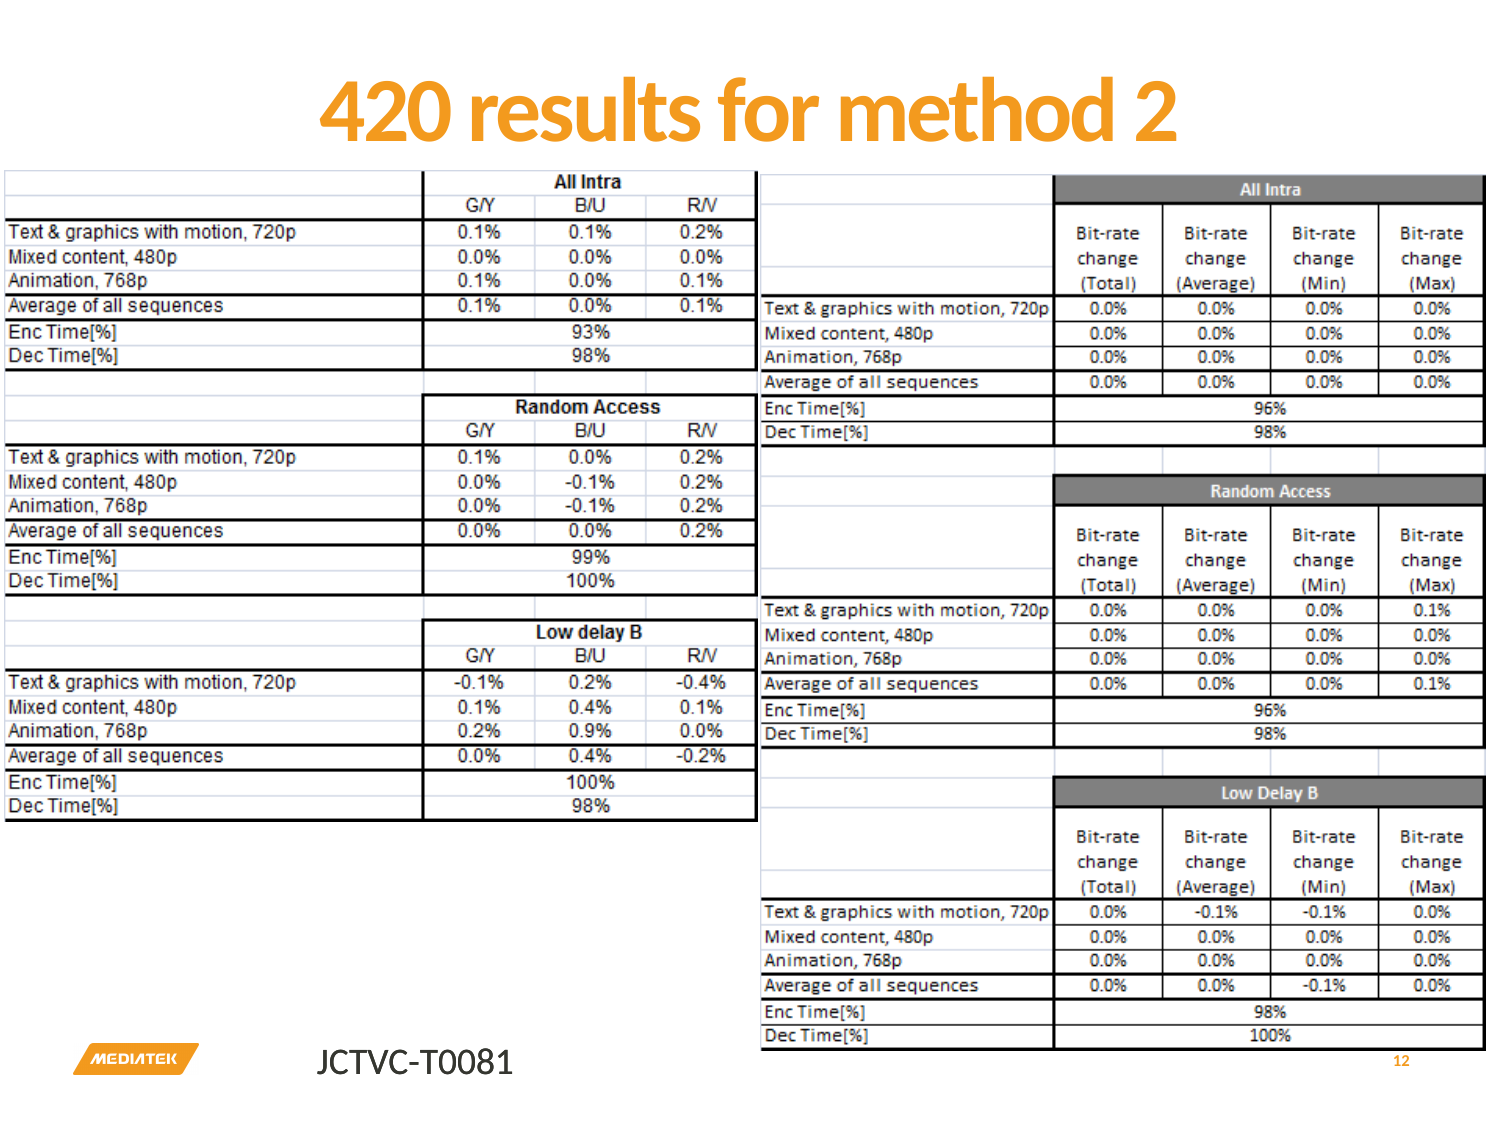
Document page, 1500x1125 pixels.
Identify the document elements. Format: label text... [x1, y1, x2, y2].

slide_number 12 [1251, 1058, 1425, 1090]
title 420 results for method 2 [75, 70, 1425, 172]
picture [760, 173, 1486, 1051]
picture [73, 1043, 199, 1075]
picture [3, 169, 758, 822]
